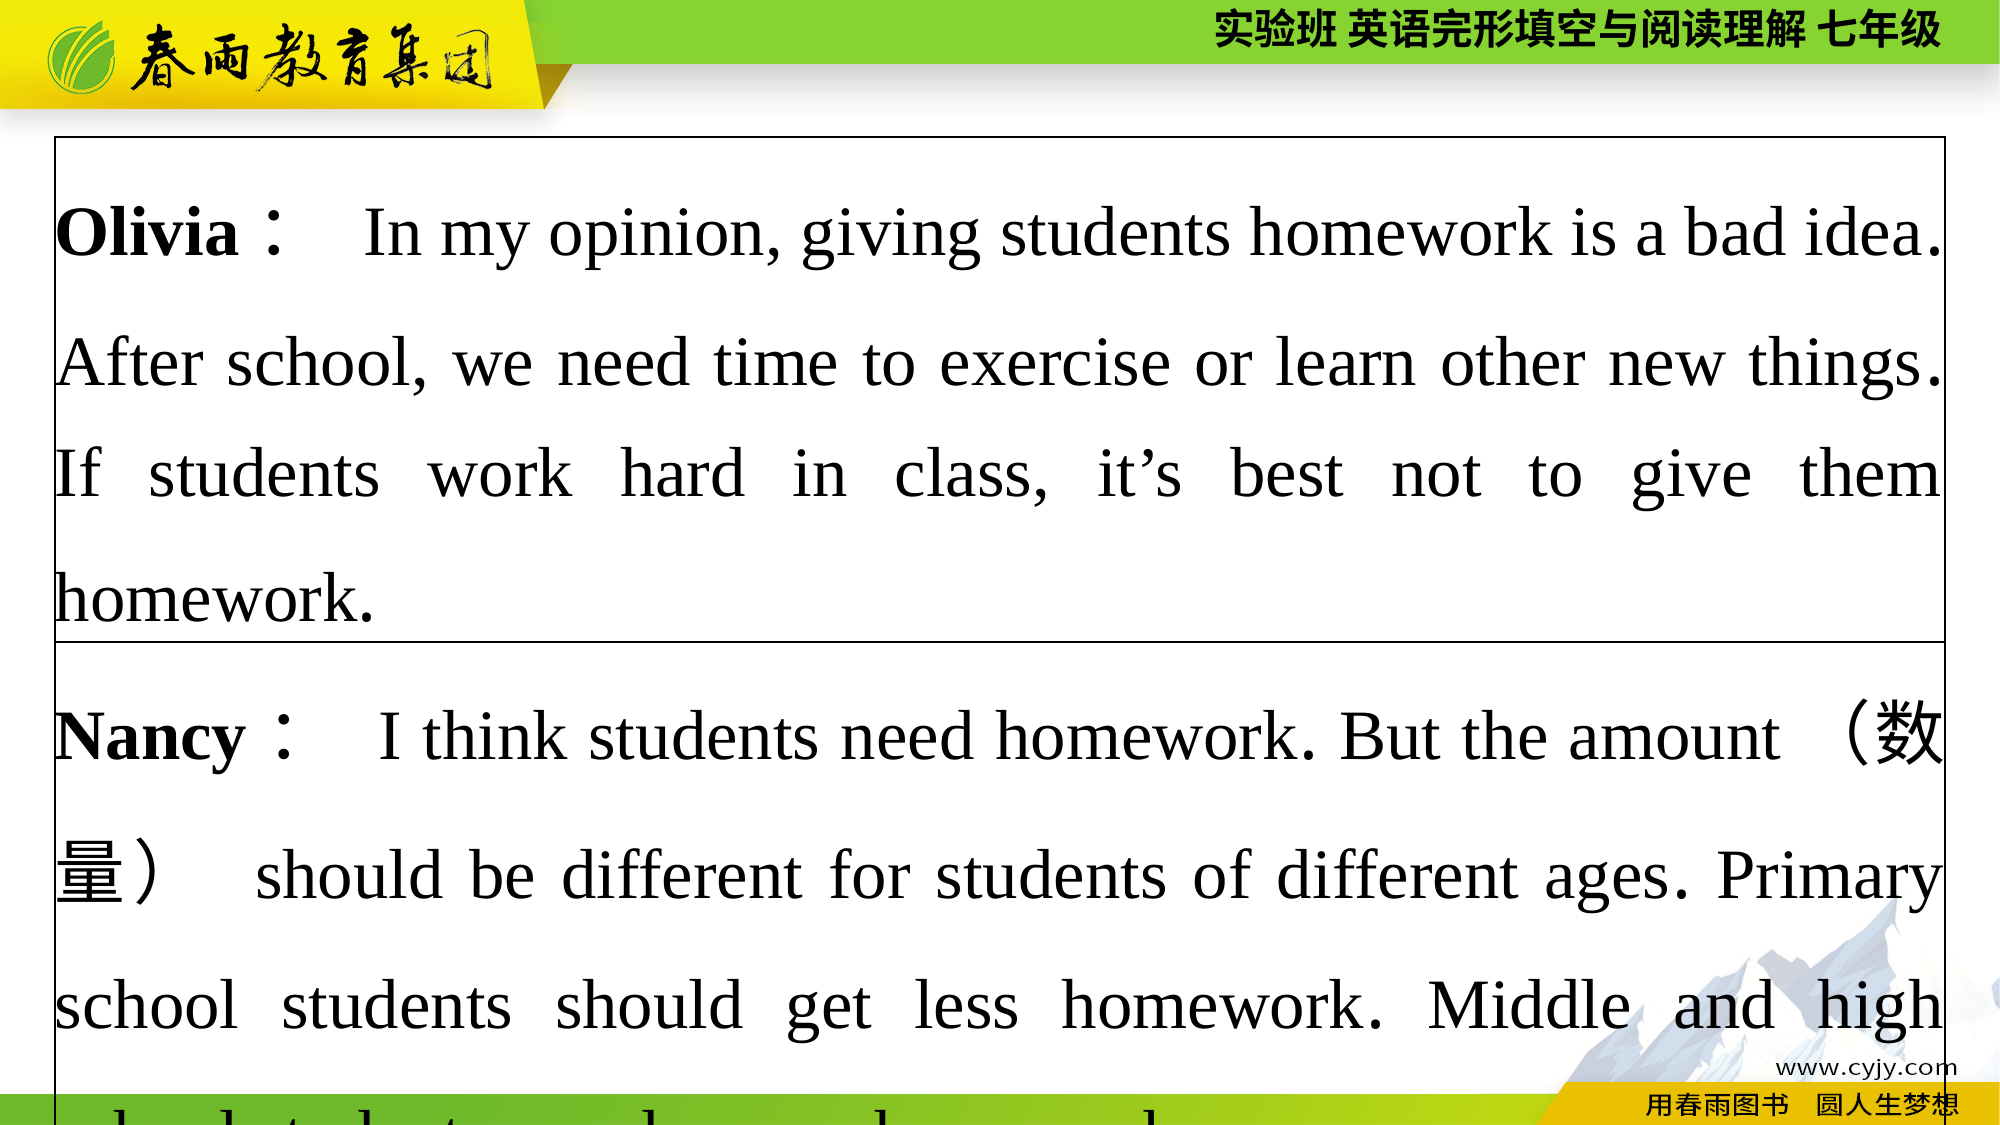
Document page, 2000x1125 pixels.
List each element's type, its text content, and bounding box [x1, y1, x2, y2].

table_cell Nancy： I think students need homework. But the amount（数量） should be different for students of different ages. Primary school students should get less homework. Middle and high school students can do more homework. [56, 643, 1944, 1125]
table_header Olivia： In my opinion, giving students homework is a bad idea. After school, we need time to exercise or learn other new things. If students work hard in class, it’s best not to give them homework. [56, 138, 1944, 641]
picture [0, 0, 2000, 1125]
